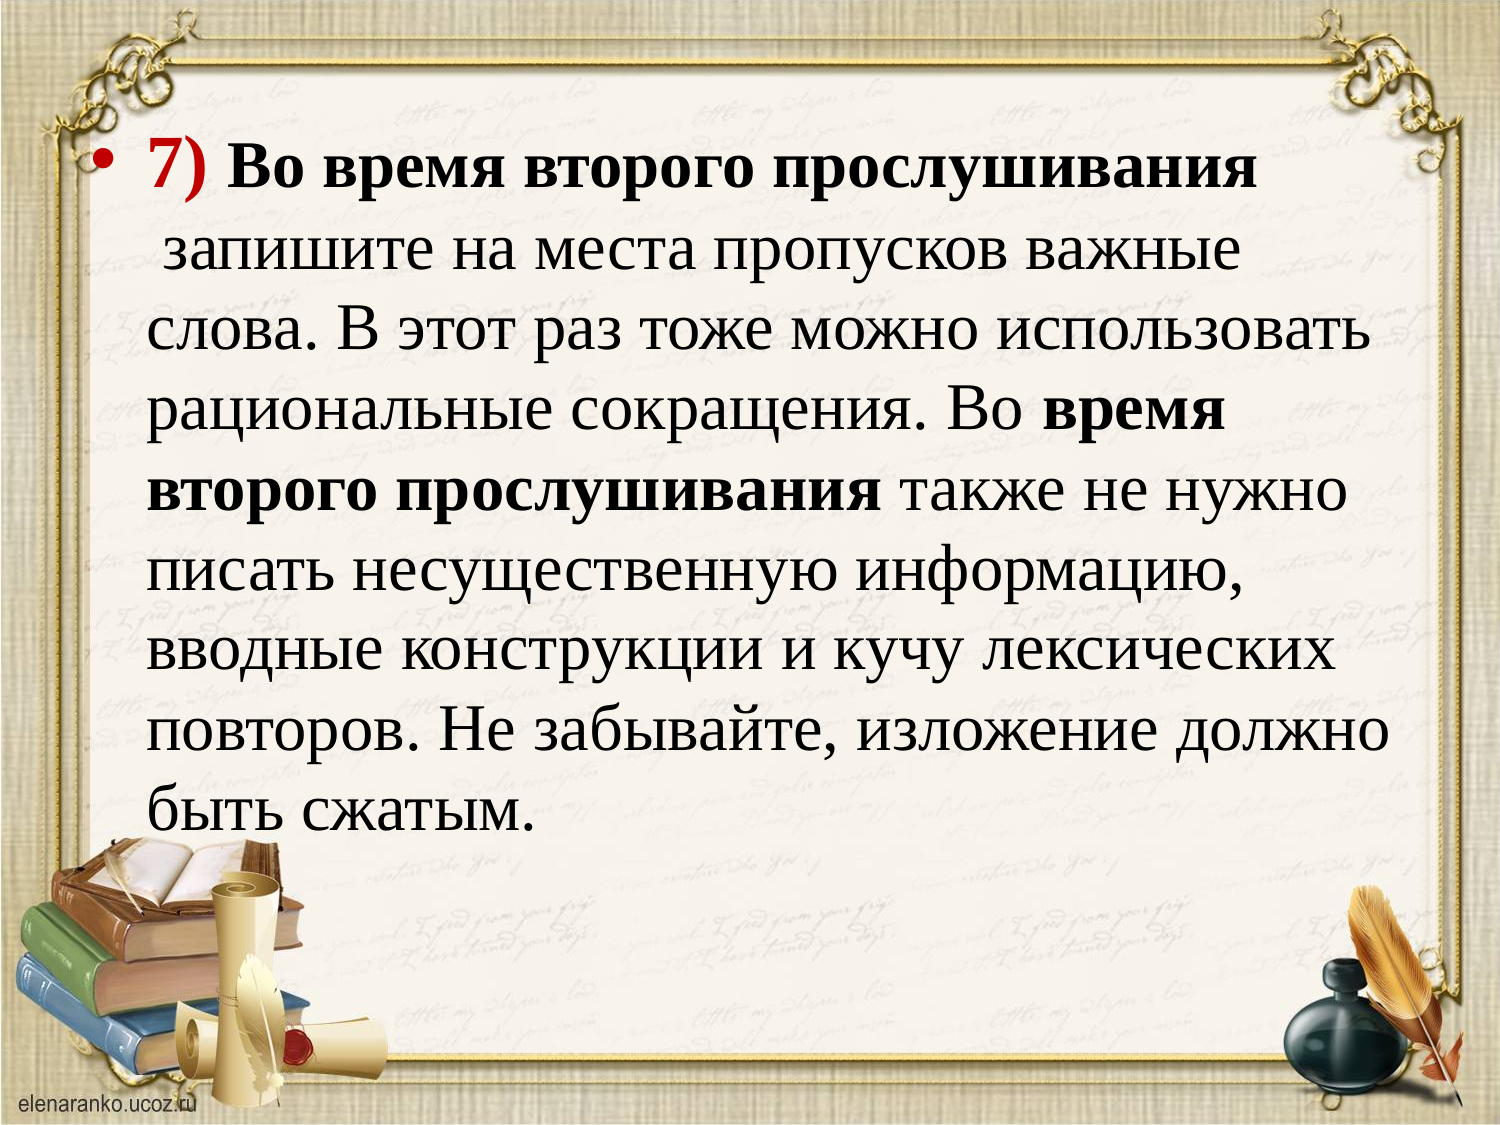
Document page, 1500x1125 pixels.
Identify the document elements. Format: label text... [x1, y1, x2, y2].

list 7) Во время второго прослушивания запишите на места пропусков важные слова. В этот раз тоже можно использовать рациональные сокращения. Во время второго прослушивания также не нужно писать несущественную информацию, вводные конструкции и кучу лексических повторов. Не забывайте, изложение должно быть сжатым. [75, 105, 1425, 1005]
picture [0, 0, 1500, 1125]
